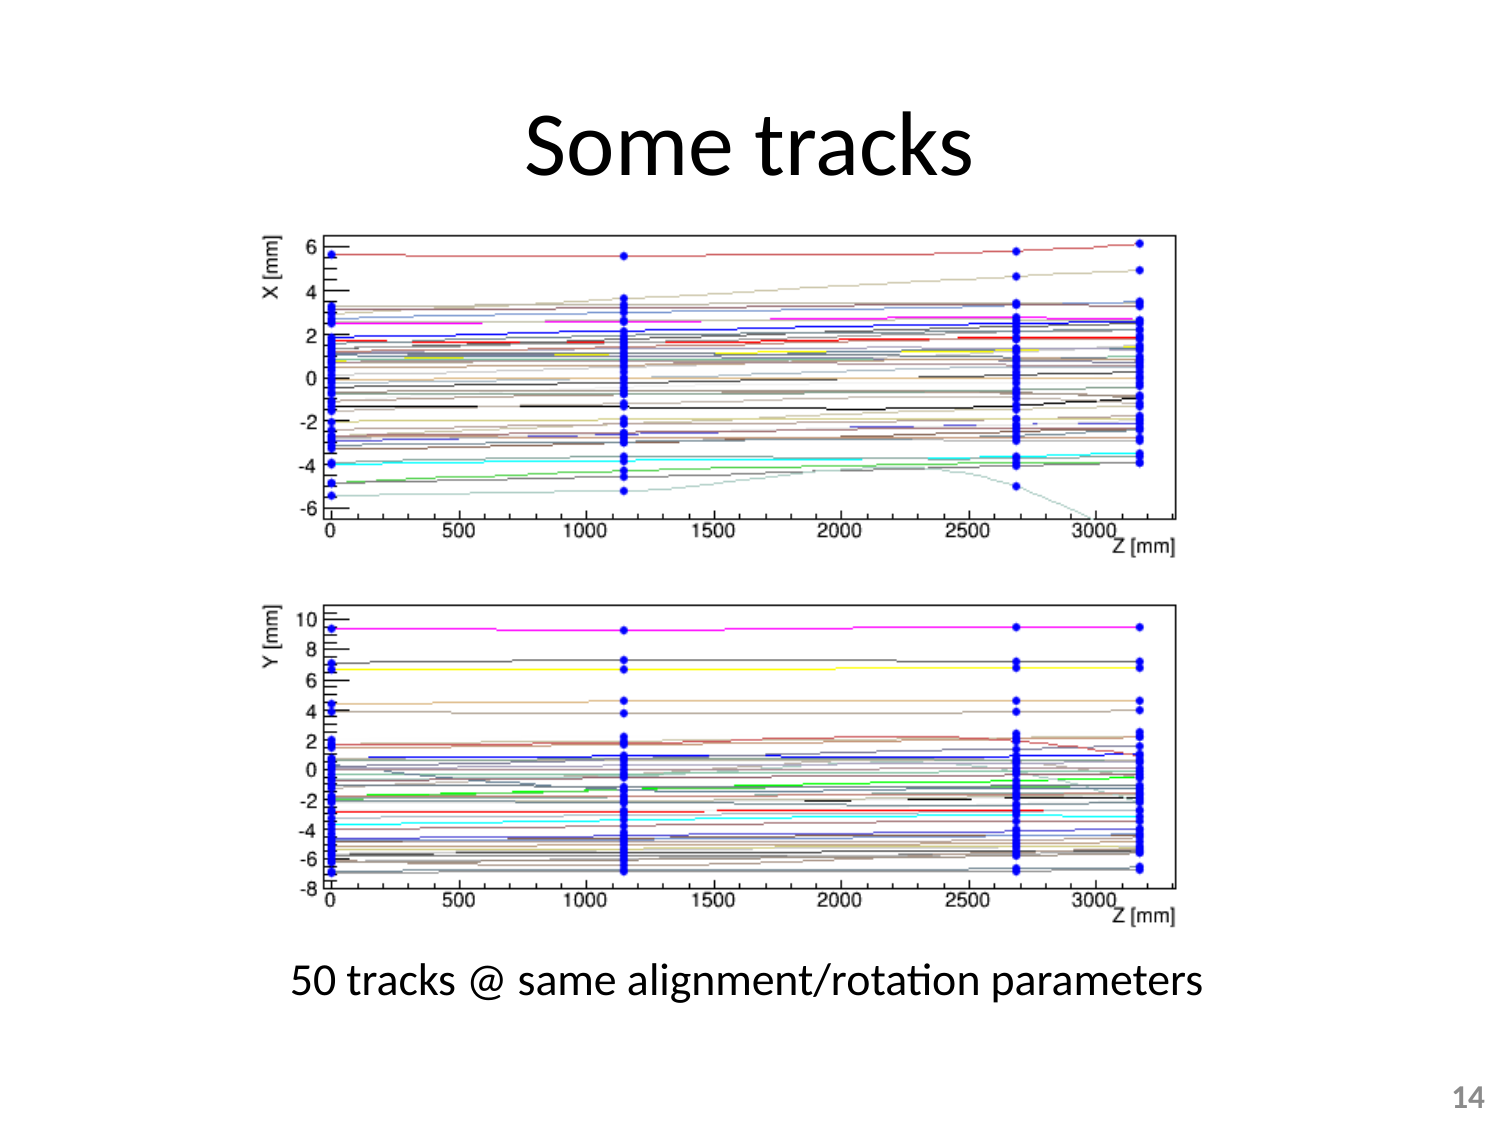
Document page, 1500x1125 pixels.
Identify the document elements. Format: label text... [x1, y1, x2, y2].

slide_number 14 [1149, 1065, 1500, 1125]
text_box 50 tracks @ same alignment/rotation parameters [274, 941, 1263, 1012]
picture [206, 193, 1294, 932]
title Some tracks [75, 45, 1425, 233]
